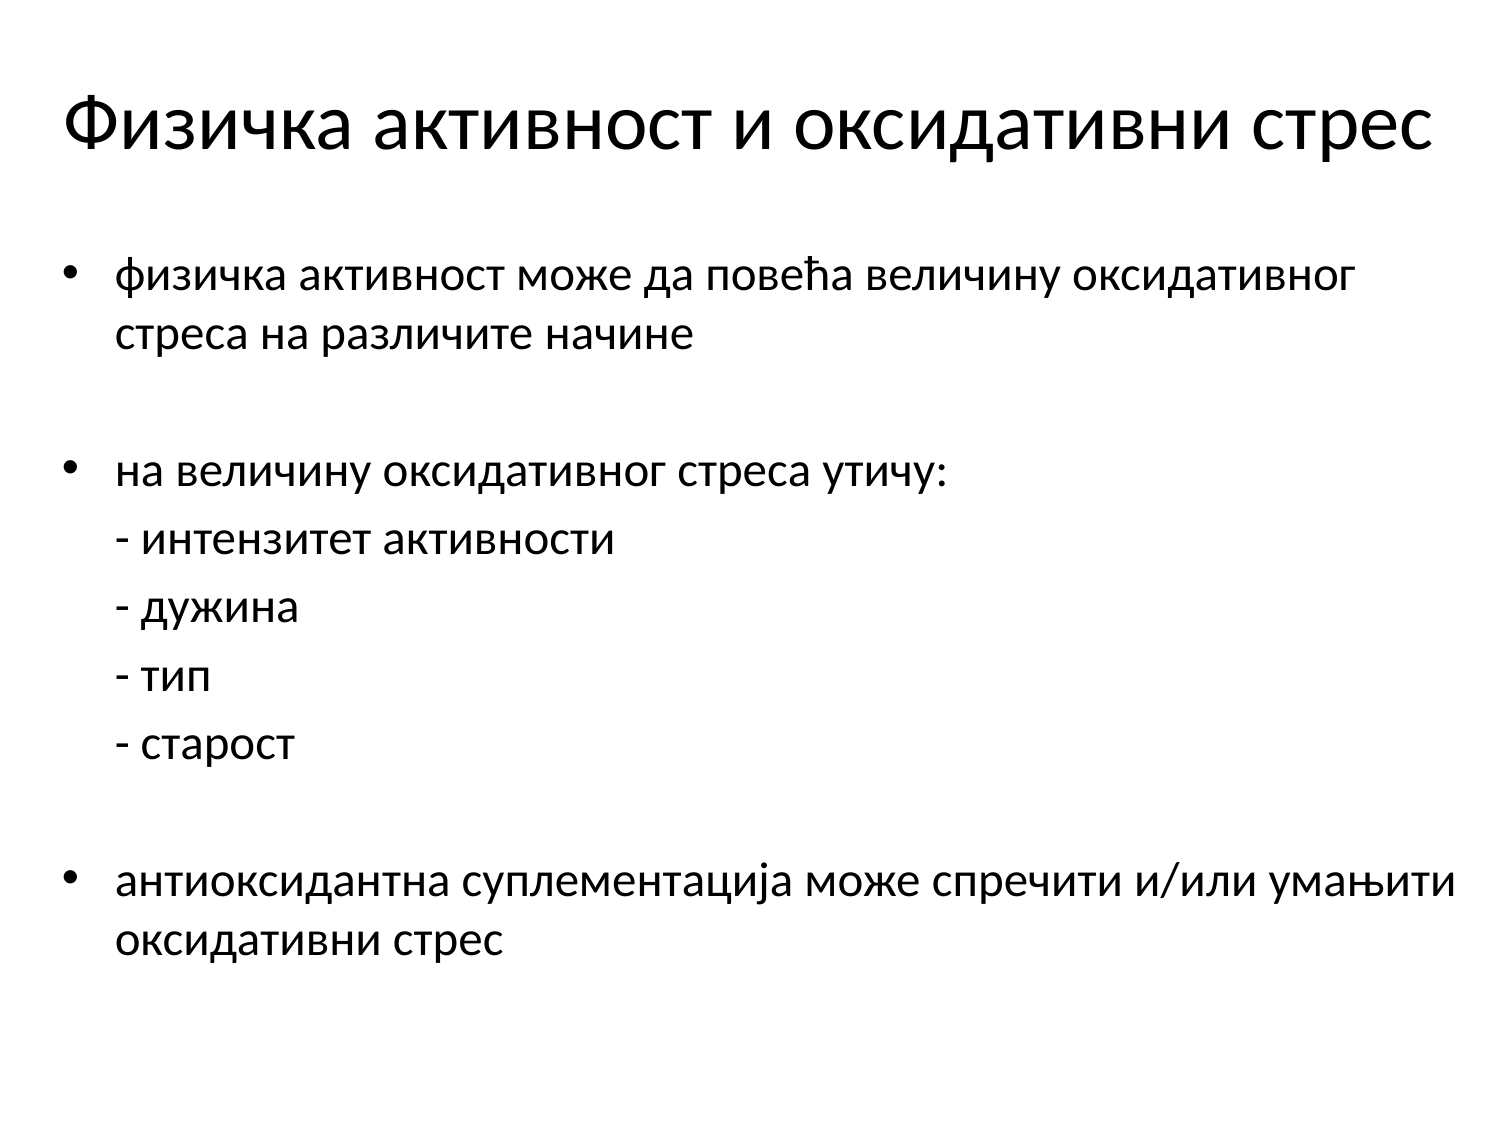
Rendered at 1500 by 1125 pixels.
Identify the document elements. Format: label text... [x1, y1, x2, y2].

list физичка активност може да повећа величину оксидативног стреса на различите начине на величину оксидативног стреса утичу: - интензитет активности - дужина - тип - старост антиоксидантна суплементација може спречити и/или умањити оксидативни стрес [46, 234, 1477, 977]
title Физичка активност и оксидативни стрес [0, 23, 1500, 211]
